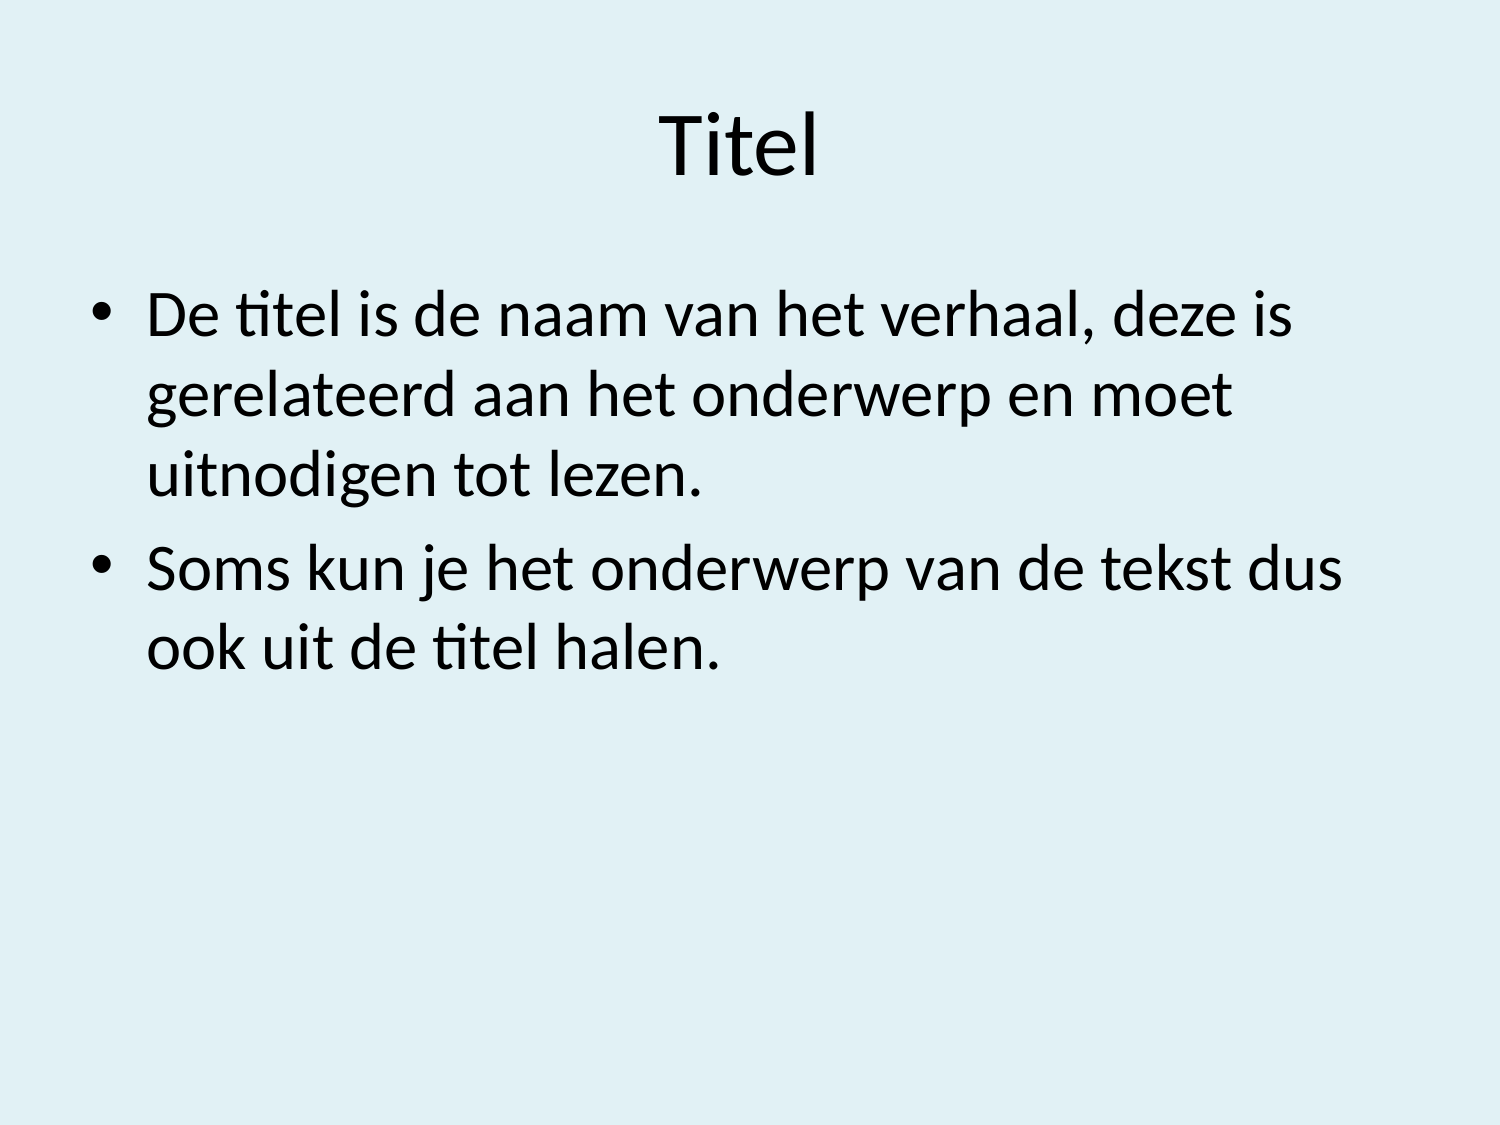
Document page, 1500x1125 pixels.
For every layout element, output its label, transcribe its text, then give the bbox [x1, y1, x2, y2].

title Titel [75, 45, 1425, 233]
list De titel is de naam van het verhaal, deze is gerelateerd aan het onderwerp en moet uitnodigen tot lezen. Soms kun je het onderwerp van de tekst dus ook uit de titel halen. [75, 262, 1425, 1005]
